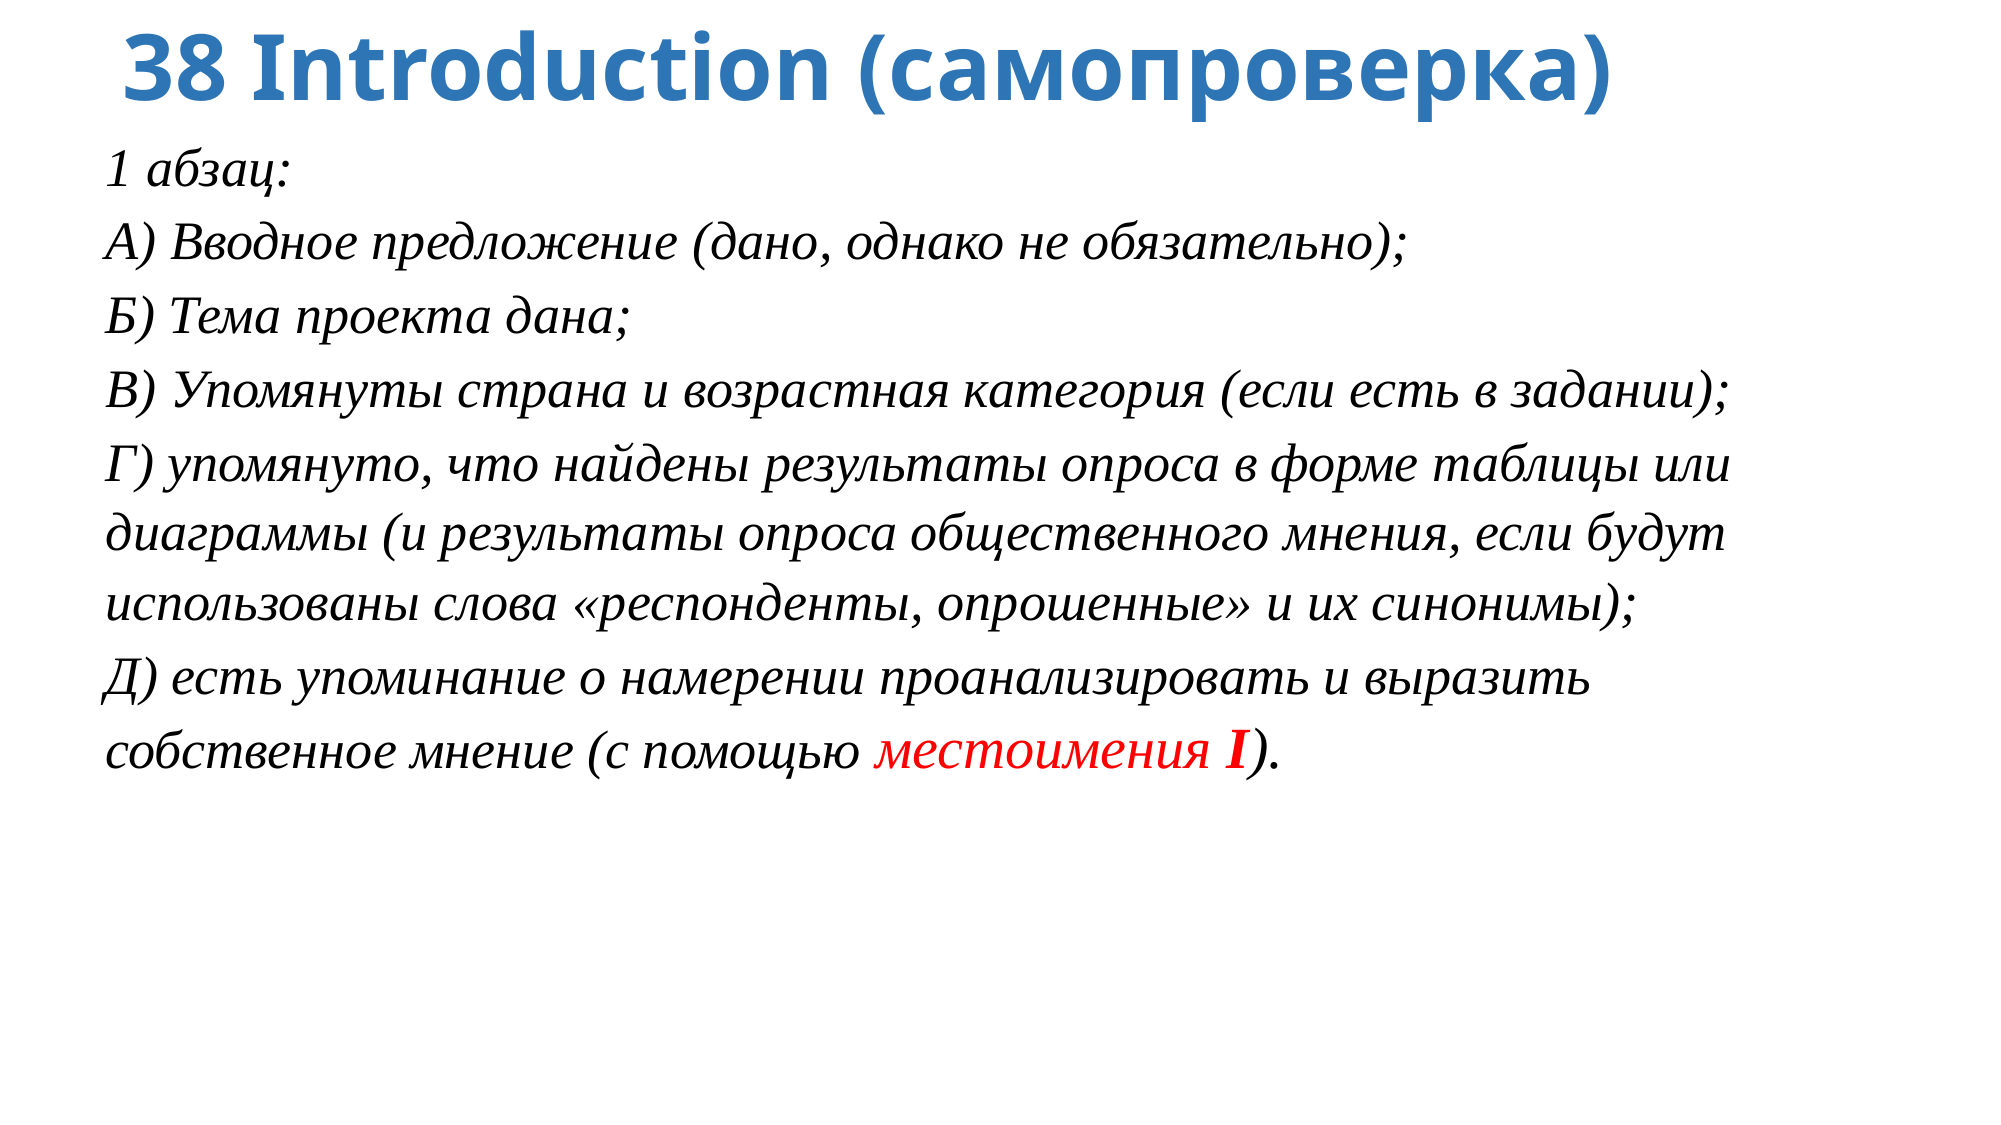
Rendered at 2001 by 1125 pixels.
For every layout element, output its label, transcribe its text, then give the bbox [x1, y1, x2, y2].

list 1 абзац: А) Вводное предложение (дано, однако не обязательно); Б) Тема проекта дана; В) Упомянуты страна и возрастная категория (если есть в задании); Г) упомянуто, что найдены результаты опроса в форме таблицы или диаграммы (и результаты опроса общественного мнения, если будут использованы слова «респонденты, опрошенные» и их синонимы); Д) есть упоминание о намерении проанализировать и выразить собственное мнение (с помощью местоимения I). [90, 119, 1855, 1076]
title 38 Introduction (самопроверка) [107, 0, 1876, 142]
